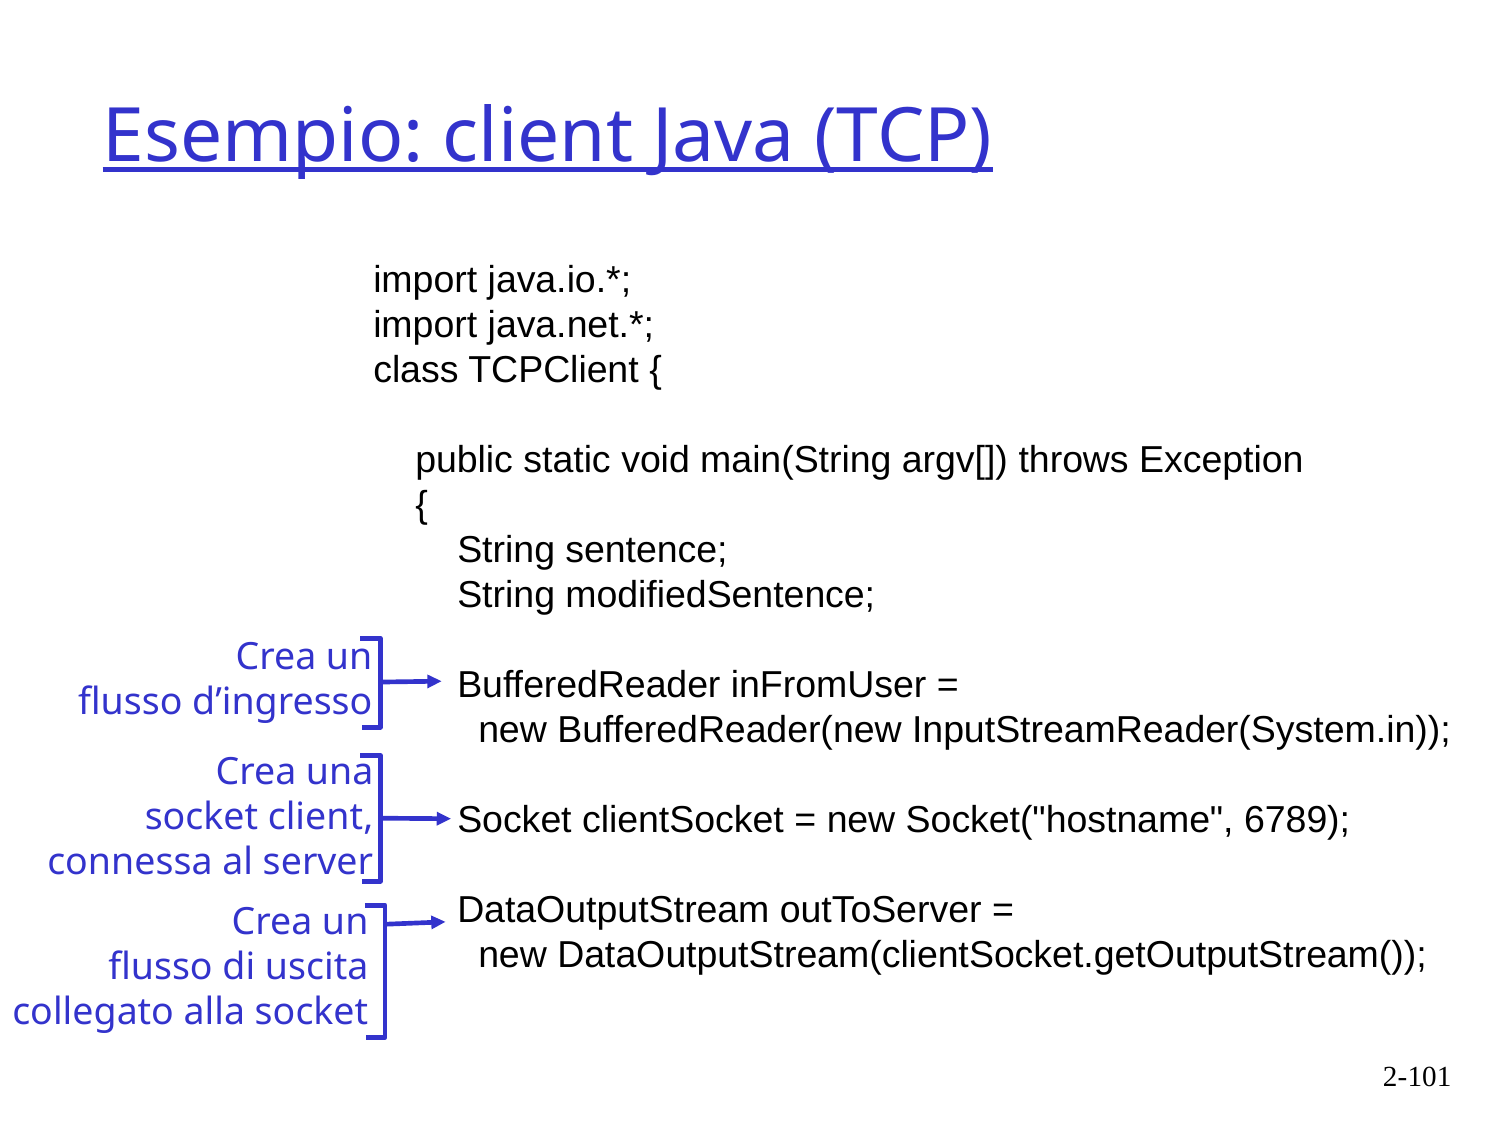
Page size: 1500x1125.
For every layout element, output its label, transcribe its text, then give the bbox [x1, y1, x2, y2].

text_box [381, 812, 451, 825]
text_box Crea un flusso di uscita collegato alla socket [0, 889, 384, 1040]
text_box [364, 905, 386, 1038]
text_box [360, 755, 381, 882]
text_box [360, 638, 381, 728]
text_box [385, 916, 446, 929]
text_box Crea un flusso d’ingresso [63, 625, 388, 730]
slide_number 2-101 [1362, 1068, 1467, 1125]
text_box Crea una socket client, connessa al server [32, 739, 389, 889]
title Esempio: client Java (TCP) [87, 37, 1363, 226]
text_box import java.io.*; import java.net.*; class TCPClient { public static void main(String argv[]) throws Exception { String sentence; String modifiedSentence; BufferedReader inFromUser = new BufferedReader(new InputStreamReader(System.in)); Socket clientSocket = new Socket("hostname", 6789); DataOutputStream outToServer = new DataOutputStream(clientSocket.getOutputStream()); [358, 248, 1475, 1068]
text_box [382, 675, 442, 688]
